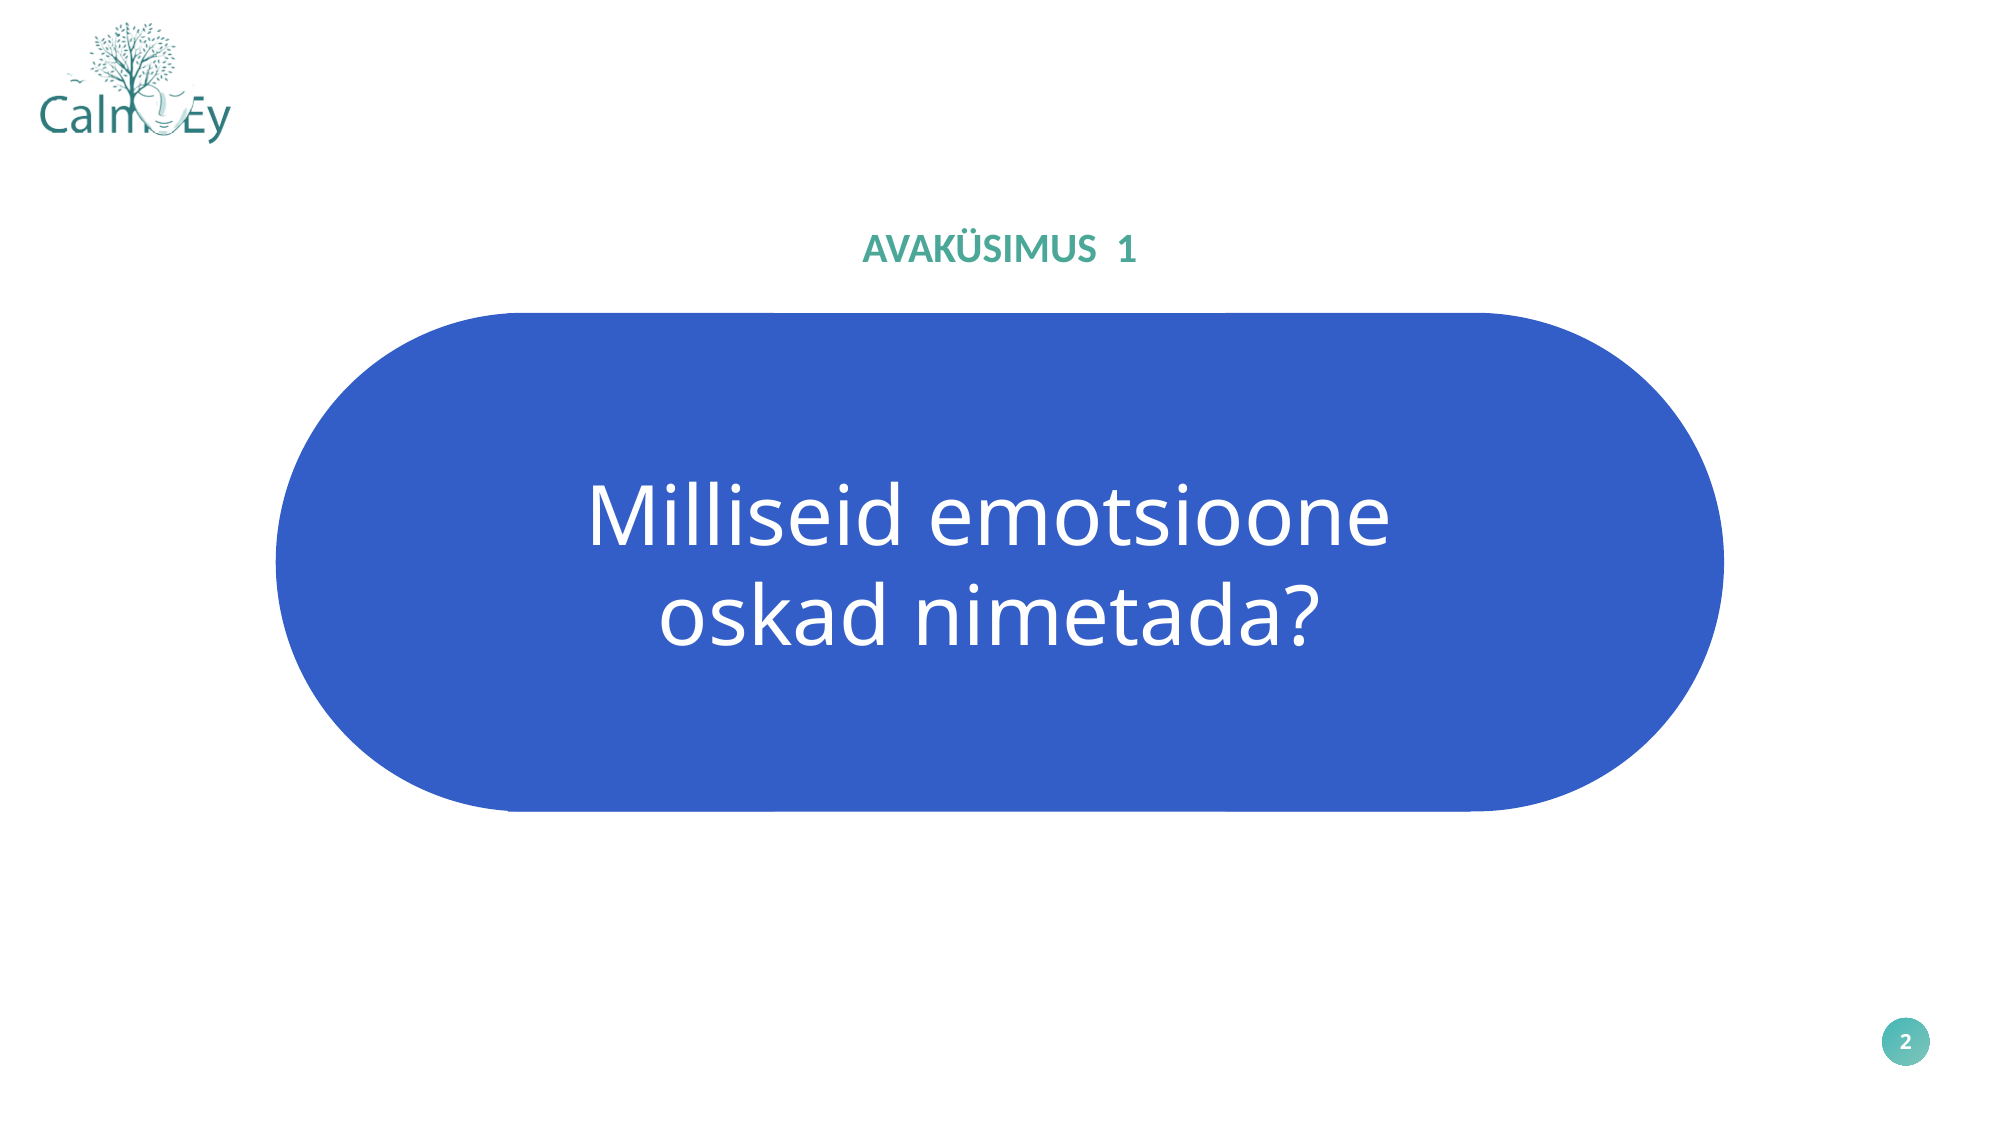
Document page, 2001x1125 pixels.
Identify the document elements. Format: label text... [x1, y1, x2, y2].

text_box [1225, 312, 1725, 812]
picture [19, 4, 256, 152]
text_box [275, 313, 508, 811]
text_box Milliseid emotsioone oskad nimetada? [508, 313, 1471, 812]
text_box AVAKÜSIMUS 1 [594, 212, 1405, 287]
